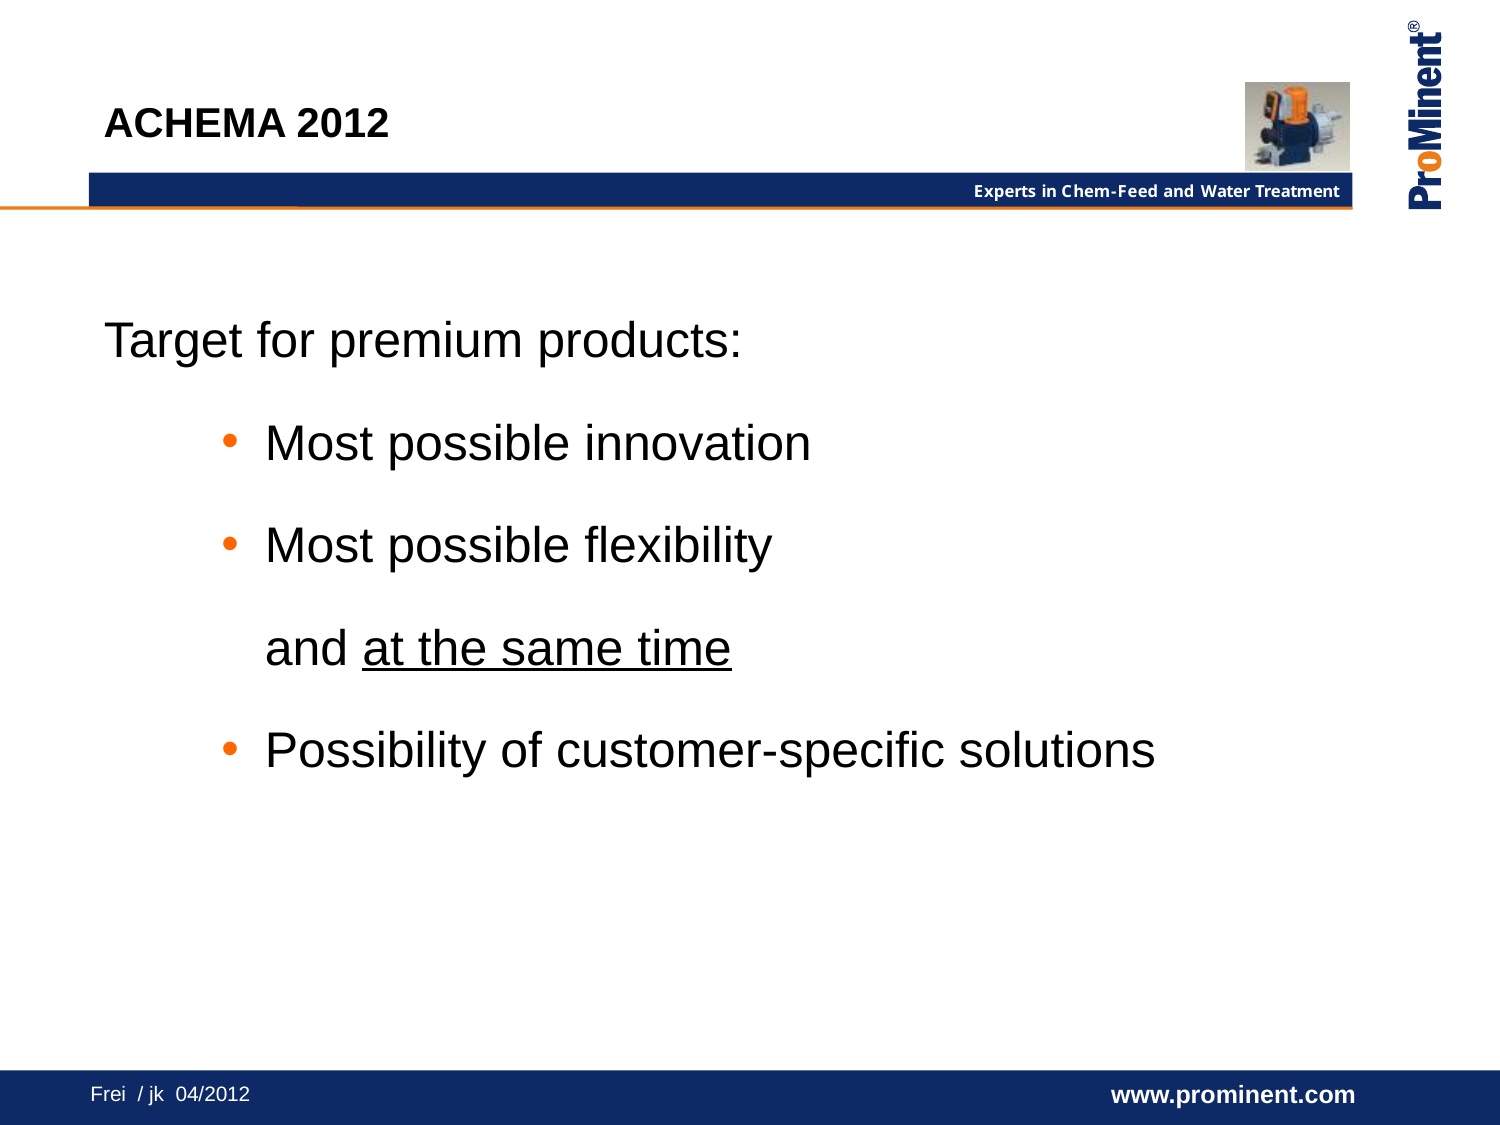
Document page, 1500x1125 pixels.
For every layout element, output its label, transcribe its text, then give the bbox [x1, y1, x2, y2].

text_box Target for premium products: Most possible innovation Most possible flexibility and at the same time Possibility of customer-specific solutions [88, 270, 1332, 786]
picture [1245, 82, 1351, 171]
title ACHEMA 2012 [88, 45, 1353, 197]
